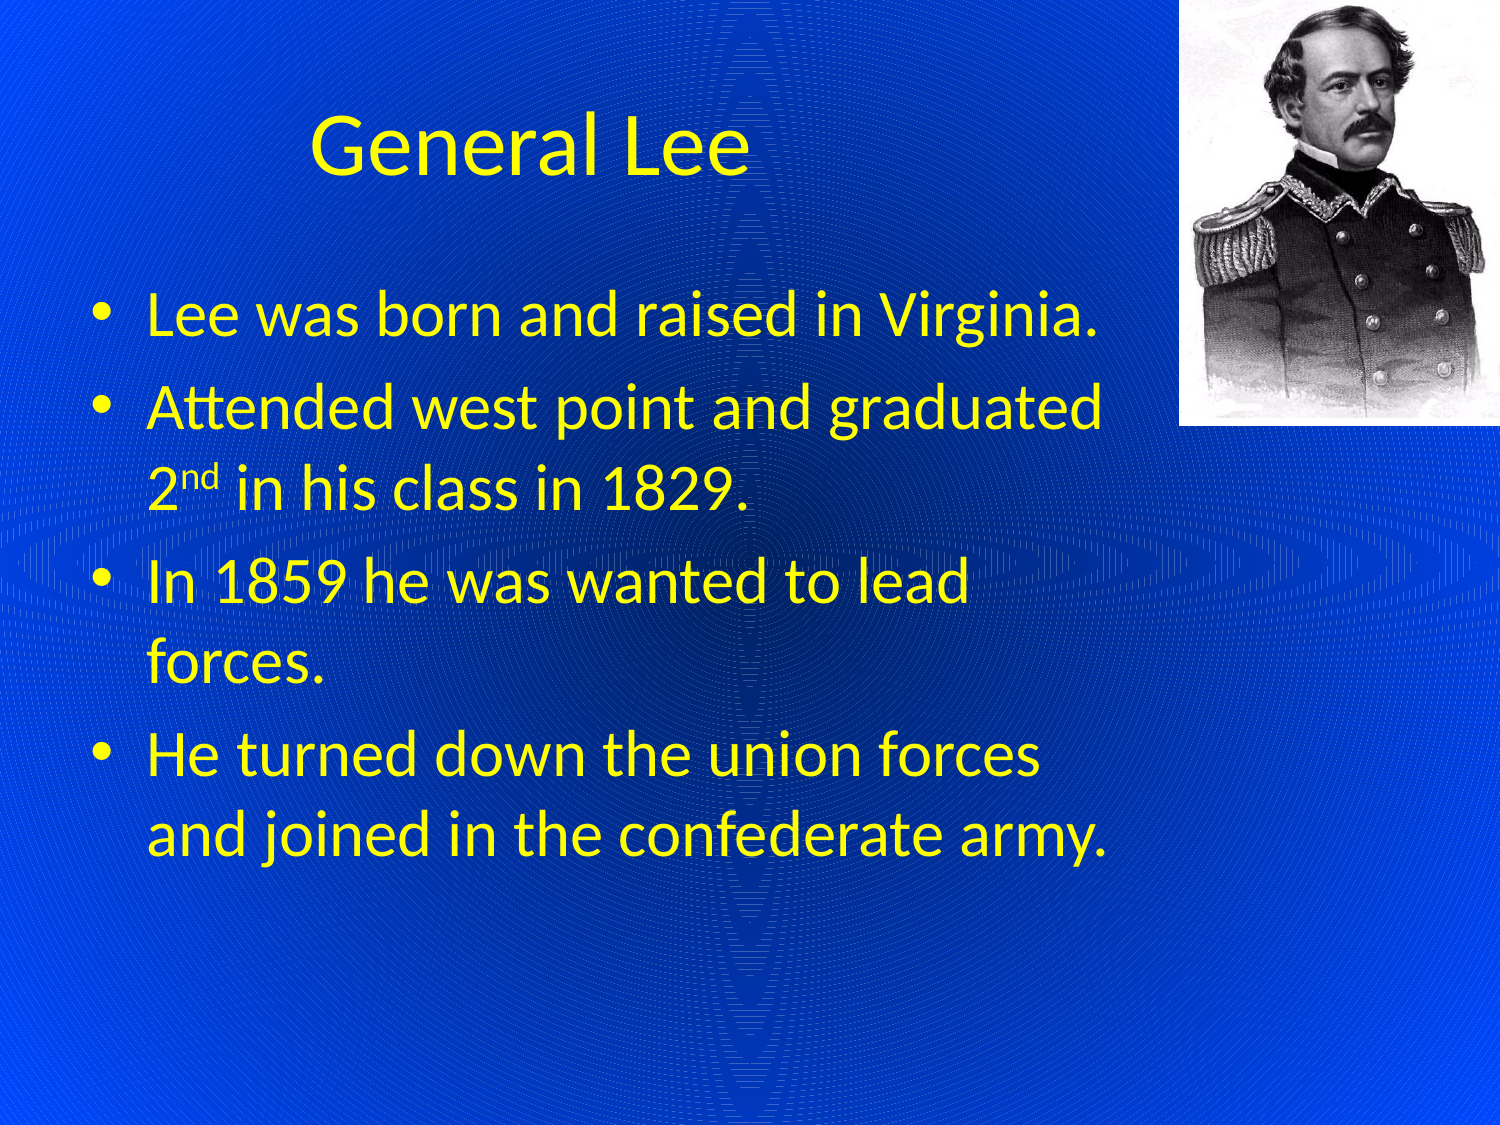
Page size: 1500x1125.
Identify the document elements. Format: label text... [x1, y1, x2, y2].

title General Lee [75, 45, 988, 233]
list Lee was born and raised in Virginia. Attended west point and graduated 2nd in his class in 1829. In 1859 he was wanted to lead forces. He turned down the union forces and joined in the confederate army. [75, 262, 1163, 1005]
picture [1179, 0, 1500, 426]
